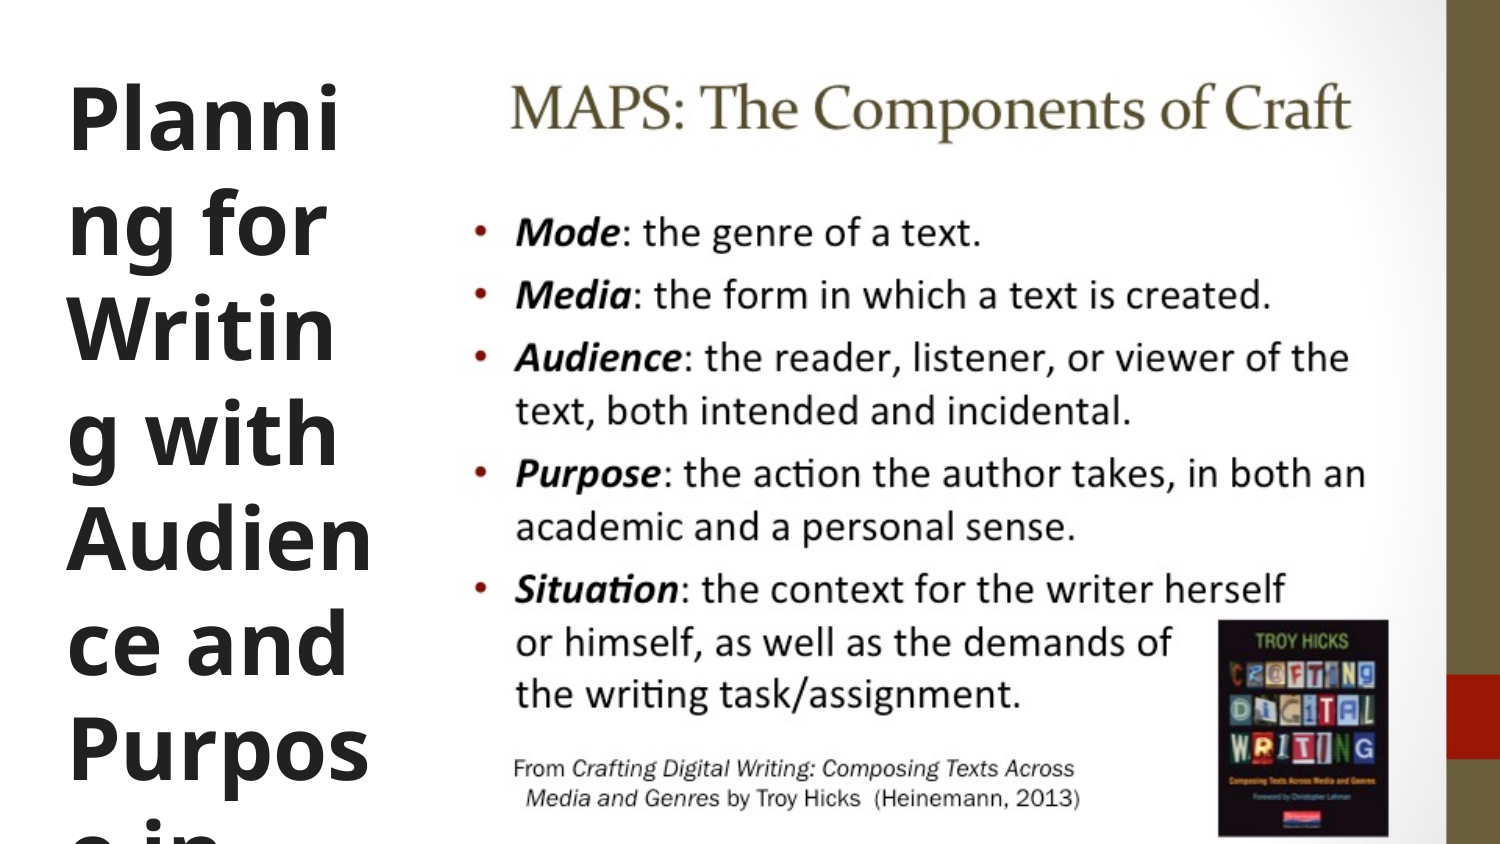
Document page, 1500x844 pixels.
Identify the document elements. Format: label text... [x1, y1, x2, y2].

list [51, 201, 400, 750]
picture [405, 0, 1500, 844]
title Planning for Writing with Audience and Purpose in Mind [51, 48, 395, 180]
